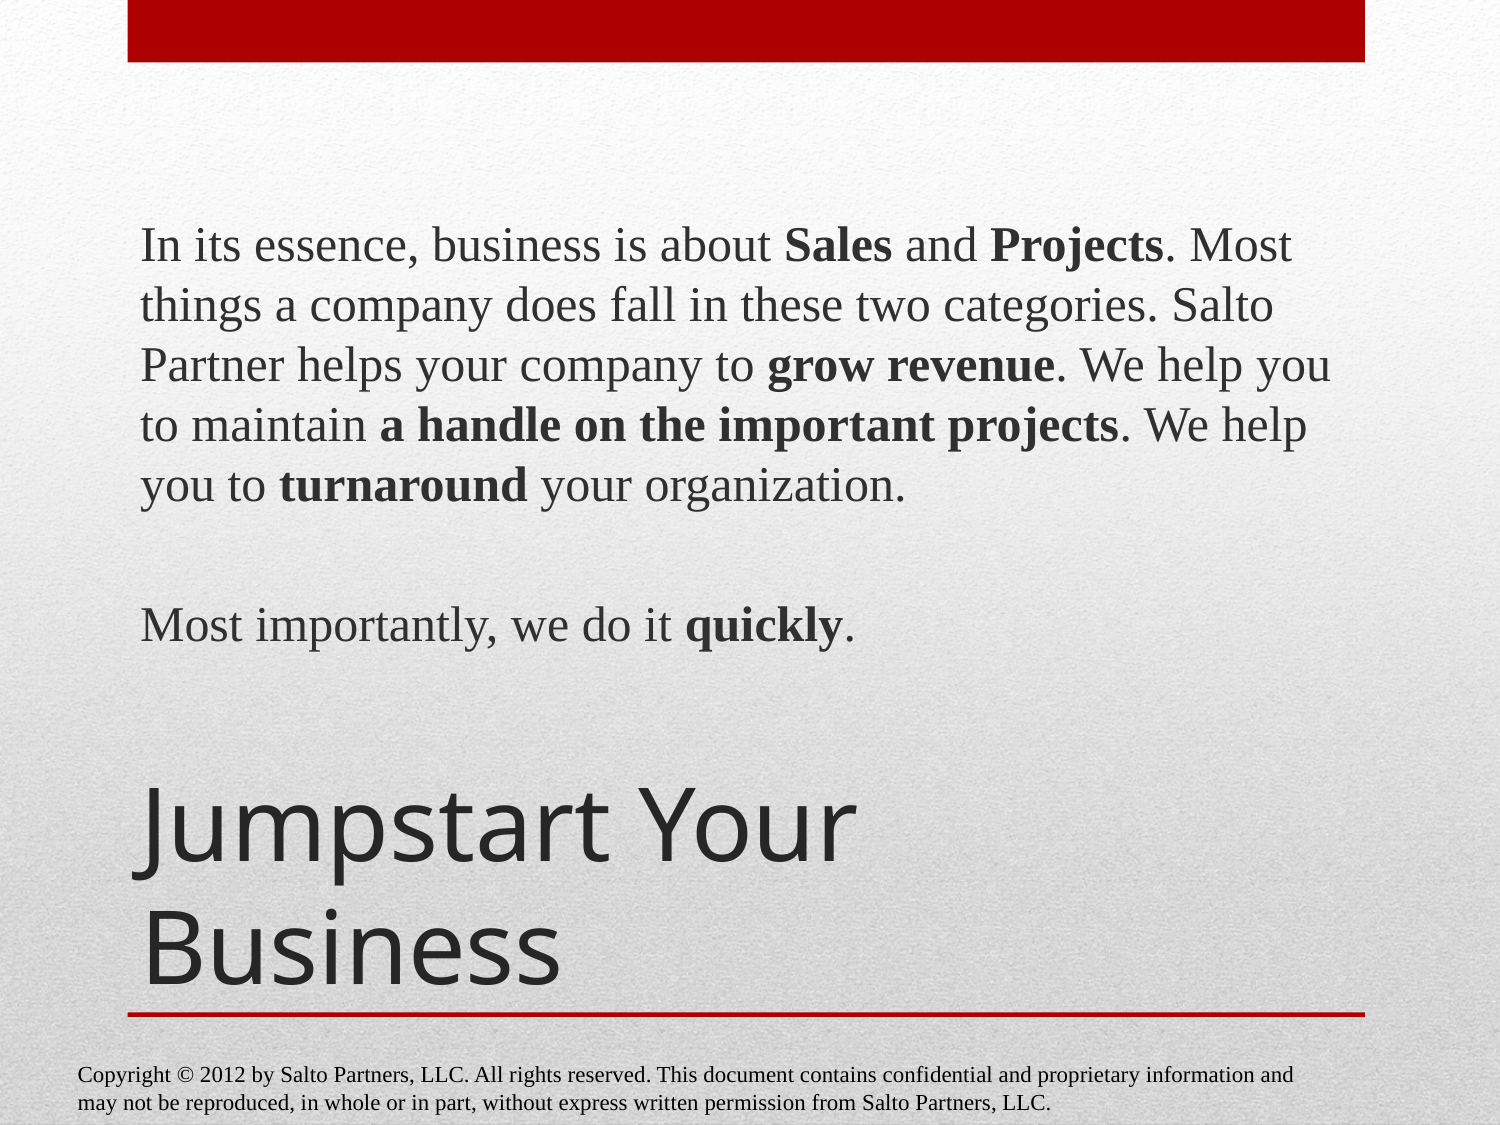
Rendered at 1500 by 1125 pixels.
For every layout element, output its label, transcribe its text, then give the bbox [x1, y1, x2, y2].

title Jumpstart Your Business [125, 750, 1263, 1013]
list In its essence, business is about Sales and Projects. Most things a company does fall in these two categories. Salto Partner helps your company to grow revenue. We help you to maintain a handle on the important projects. We help you to turnaround your organization. Most importantly, we do it quickly. [125, 112, 1363, 750]
